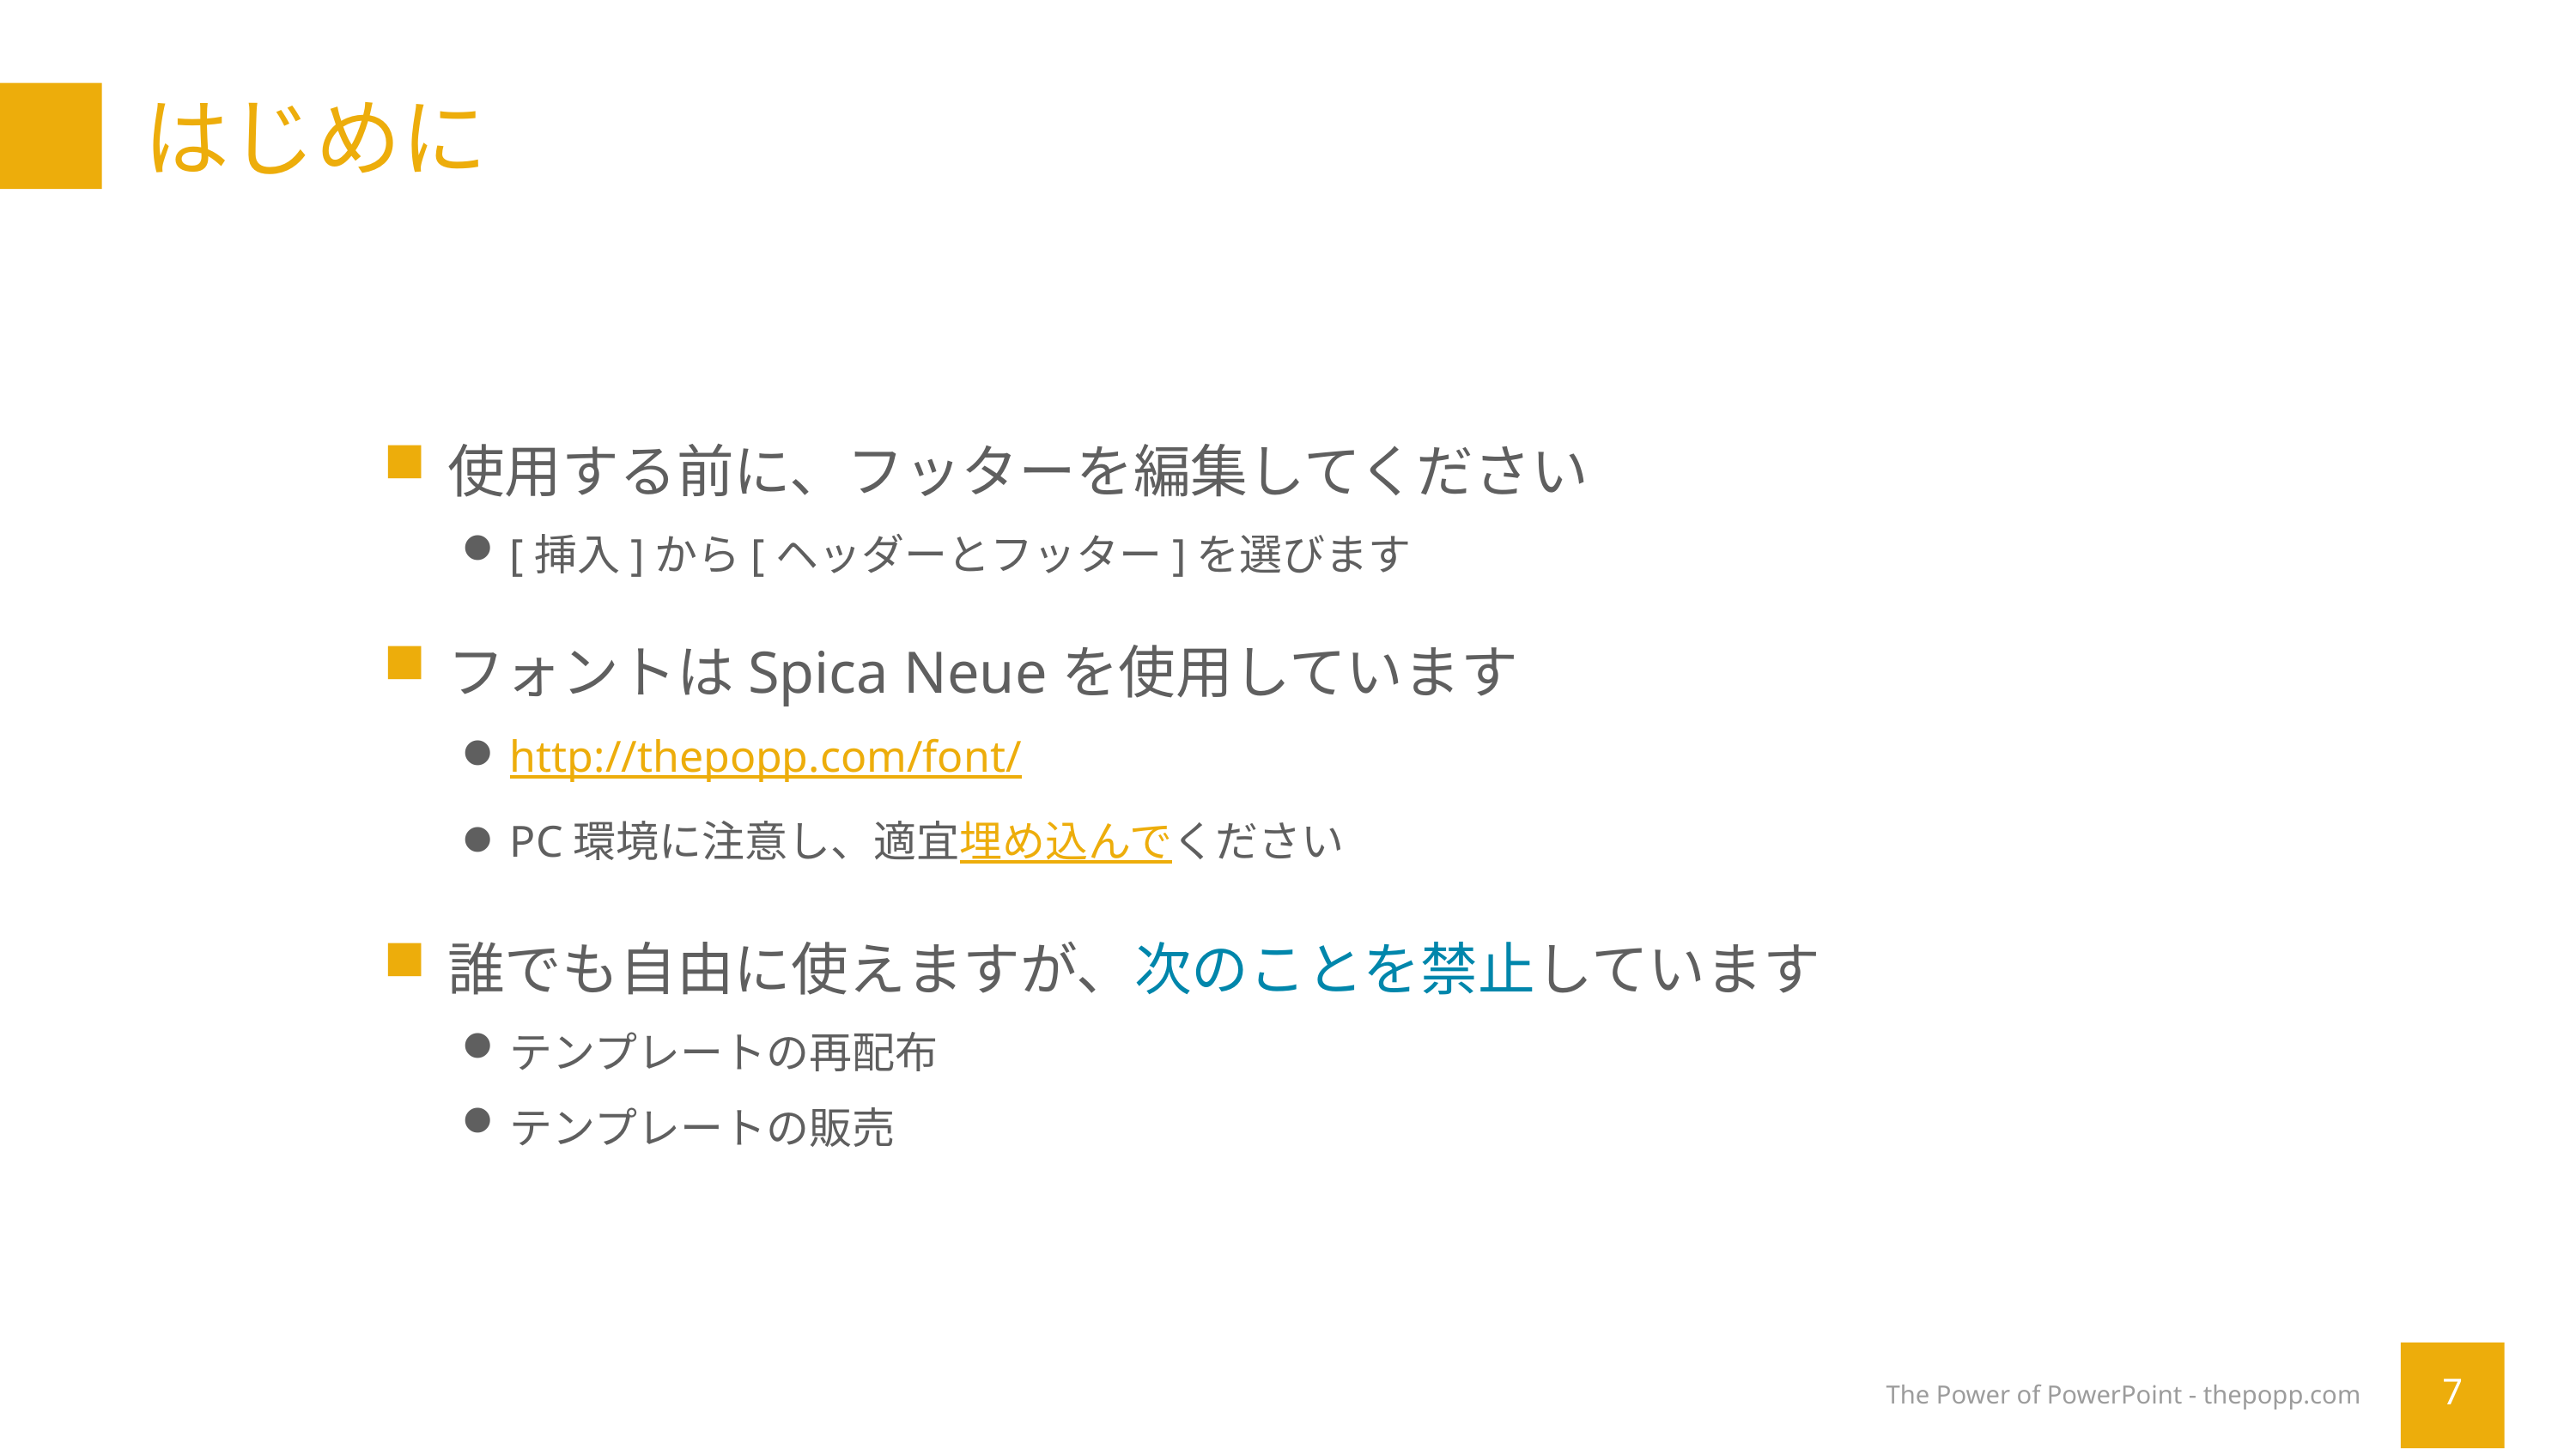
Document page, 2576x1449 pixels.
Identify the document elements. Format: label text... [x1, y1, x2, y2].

title はじめに [131, 66, 2482, 219]
slide_number 7 [2400, 1355, 2505, 1433]
footer The Power of PowerPoint - thepopp.com [1504, 1355, 2374, 1433]
list 使用する前に、フッターを編集してください [挿入]から[ヘッダーとフッター]を選びます フォントはSpica Neueを使用しています http://thepopp.com/font/ PC環境に注意し、適宜埋め込んでください 誰でも自由に使えますが、次のことを禁止しています テンプレートの再配布 テンプレートの販売 [370, 218, 2206, 1355]
